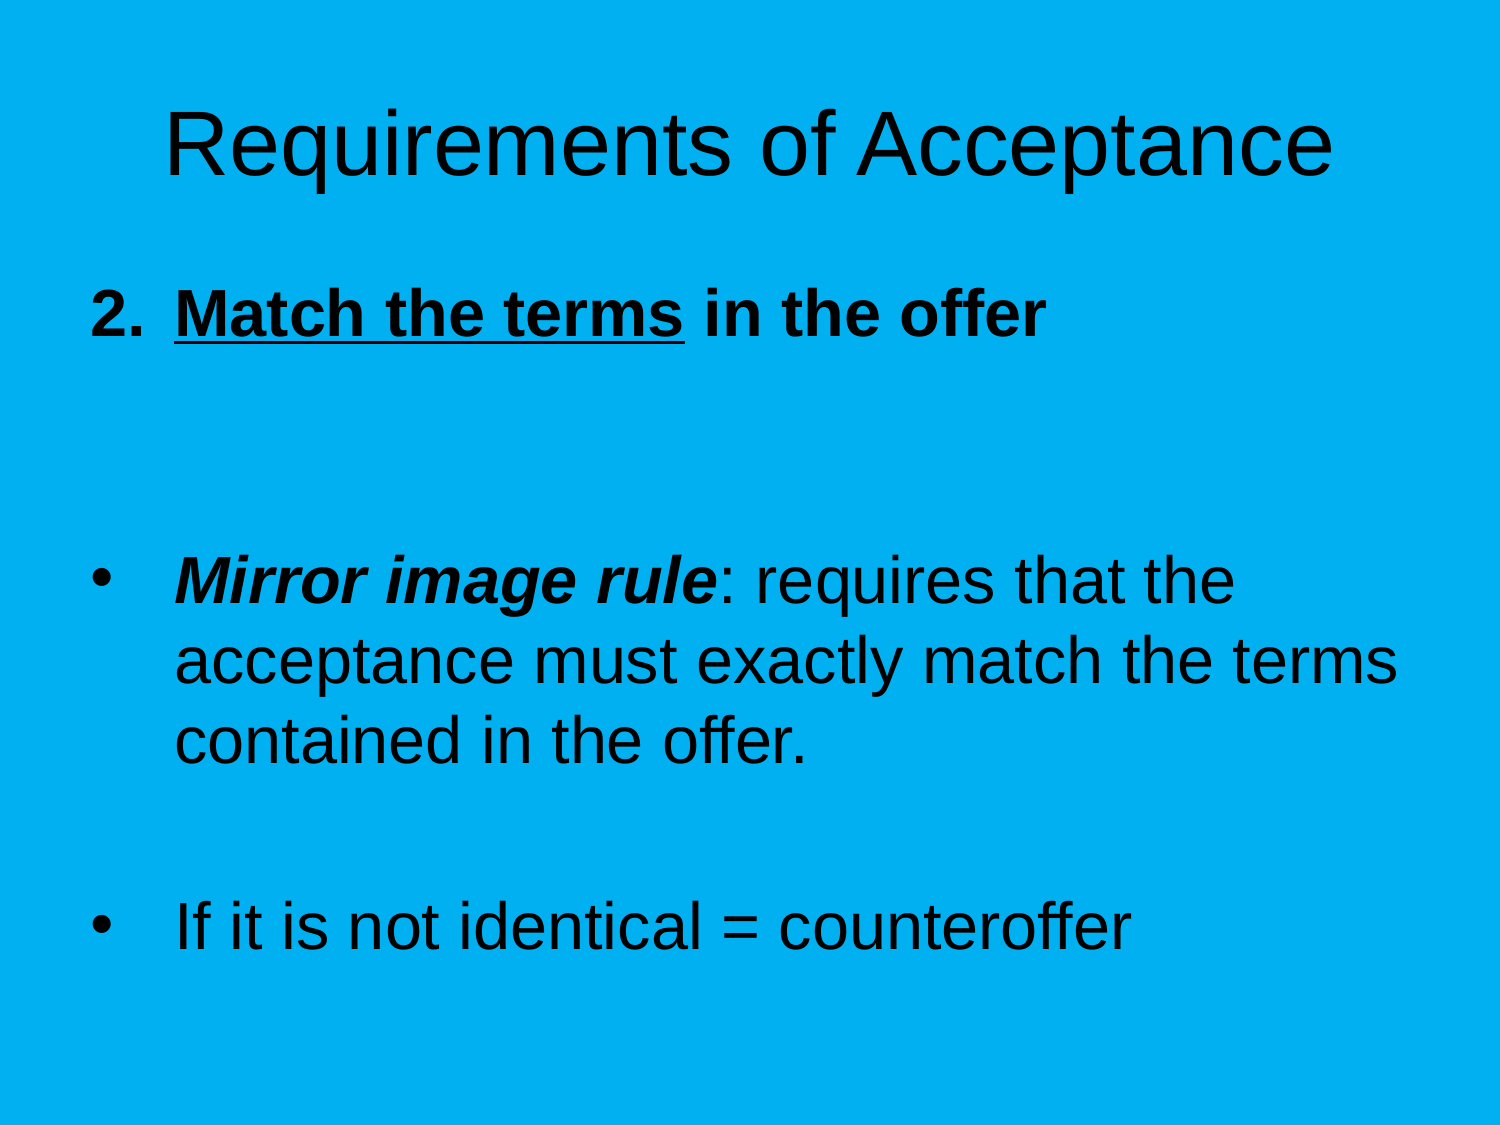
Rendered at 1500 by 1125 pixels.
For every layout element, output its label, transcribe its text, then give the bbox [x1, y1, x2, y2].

title Requirements of Acceptance [74, 44, 1426, 233]
list Match the terms in the offer Mirror image rule: requires that the acceptance must exactly match the terms contained in the offer. If it is not identical = counteroffer [74, 262, 1426, 1006]
